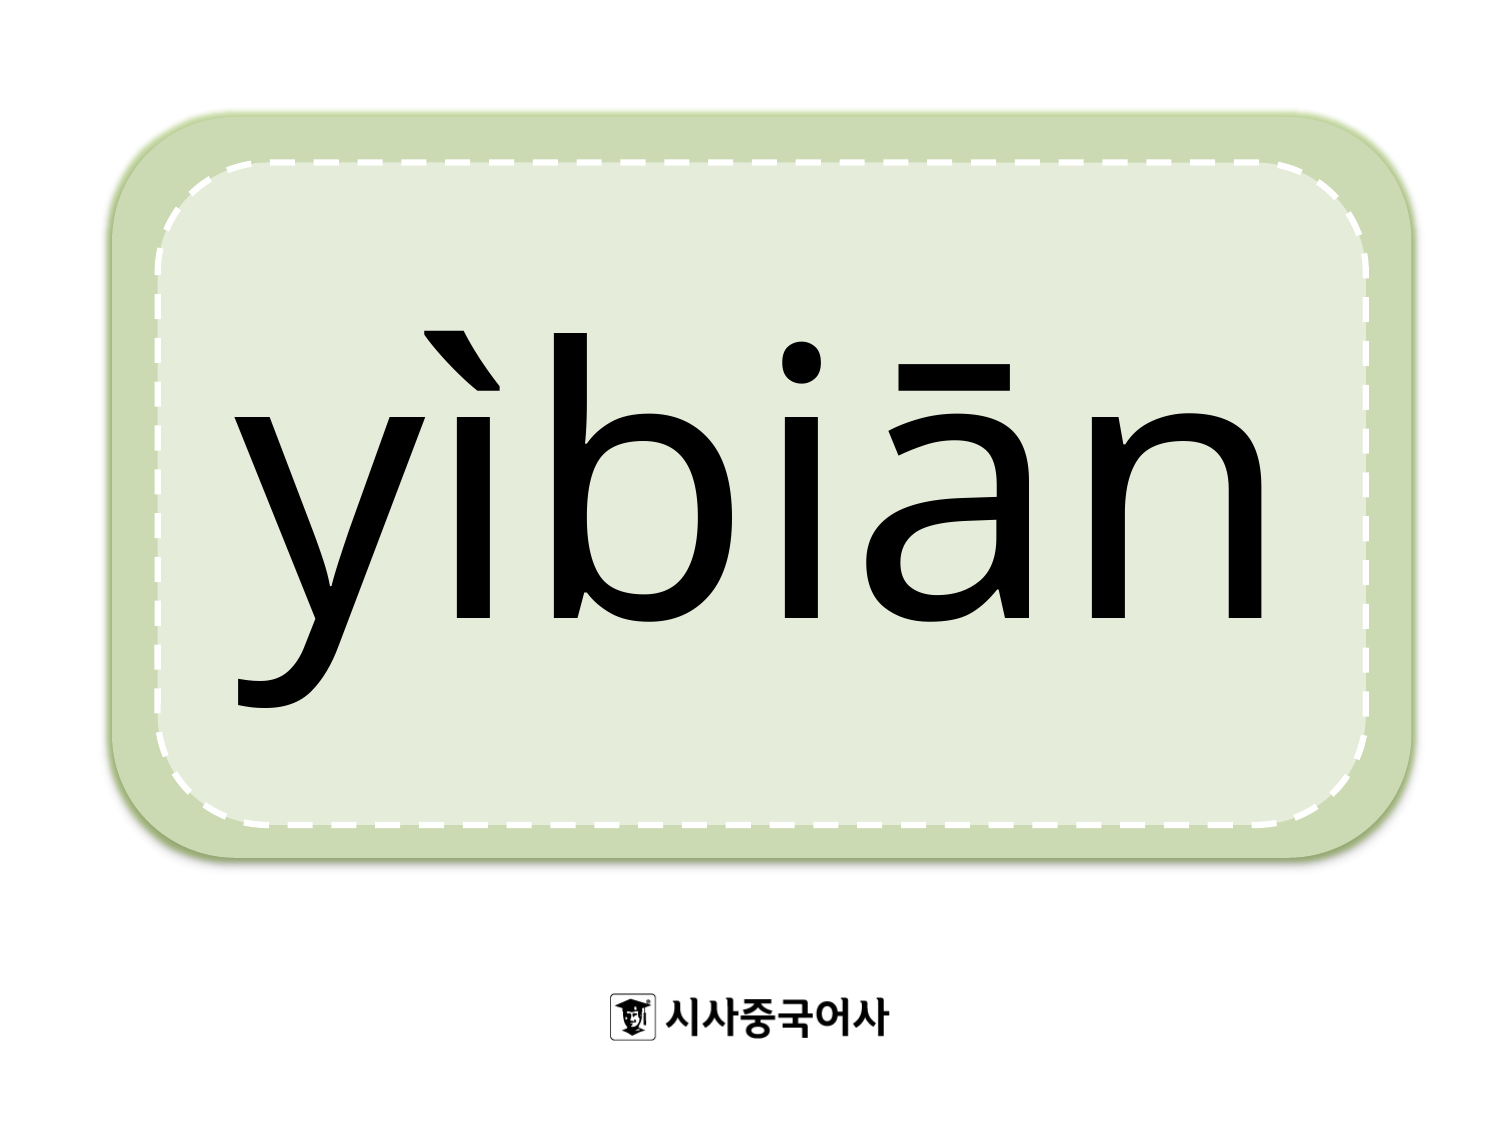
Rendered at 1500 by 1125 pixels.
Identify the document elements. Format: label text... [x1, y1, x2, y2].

text_box yìbiān [159, 137, 1368, 800]
picture [602, 987, 898, 1047]
